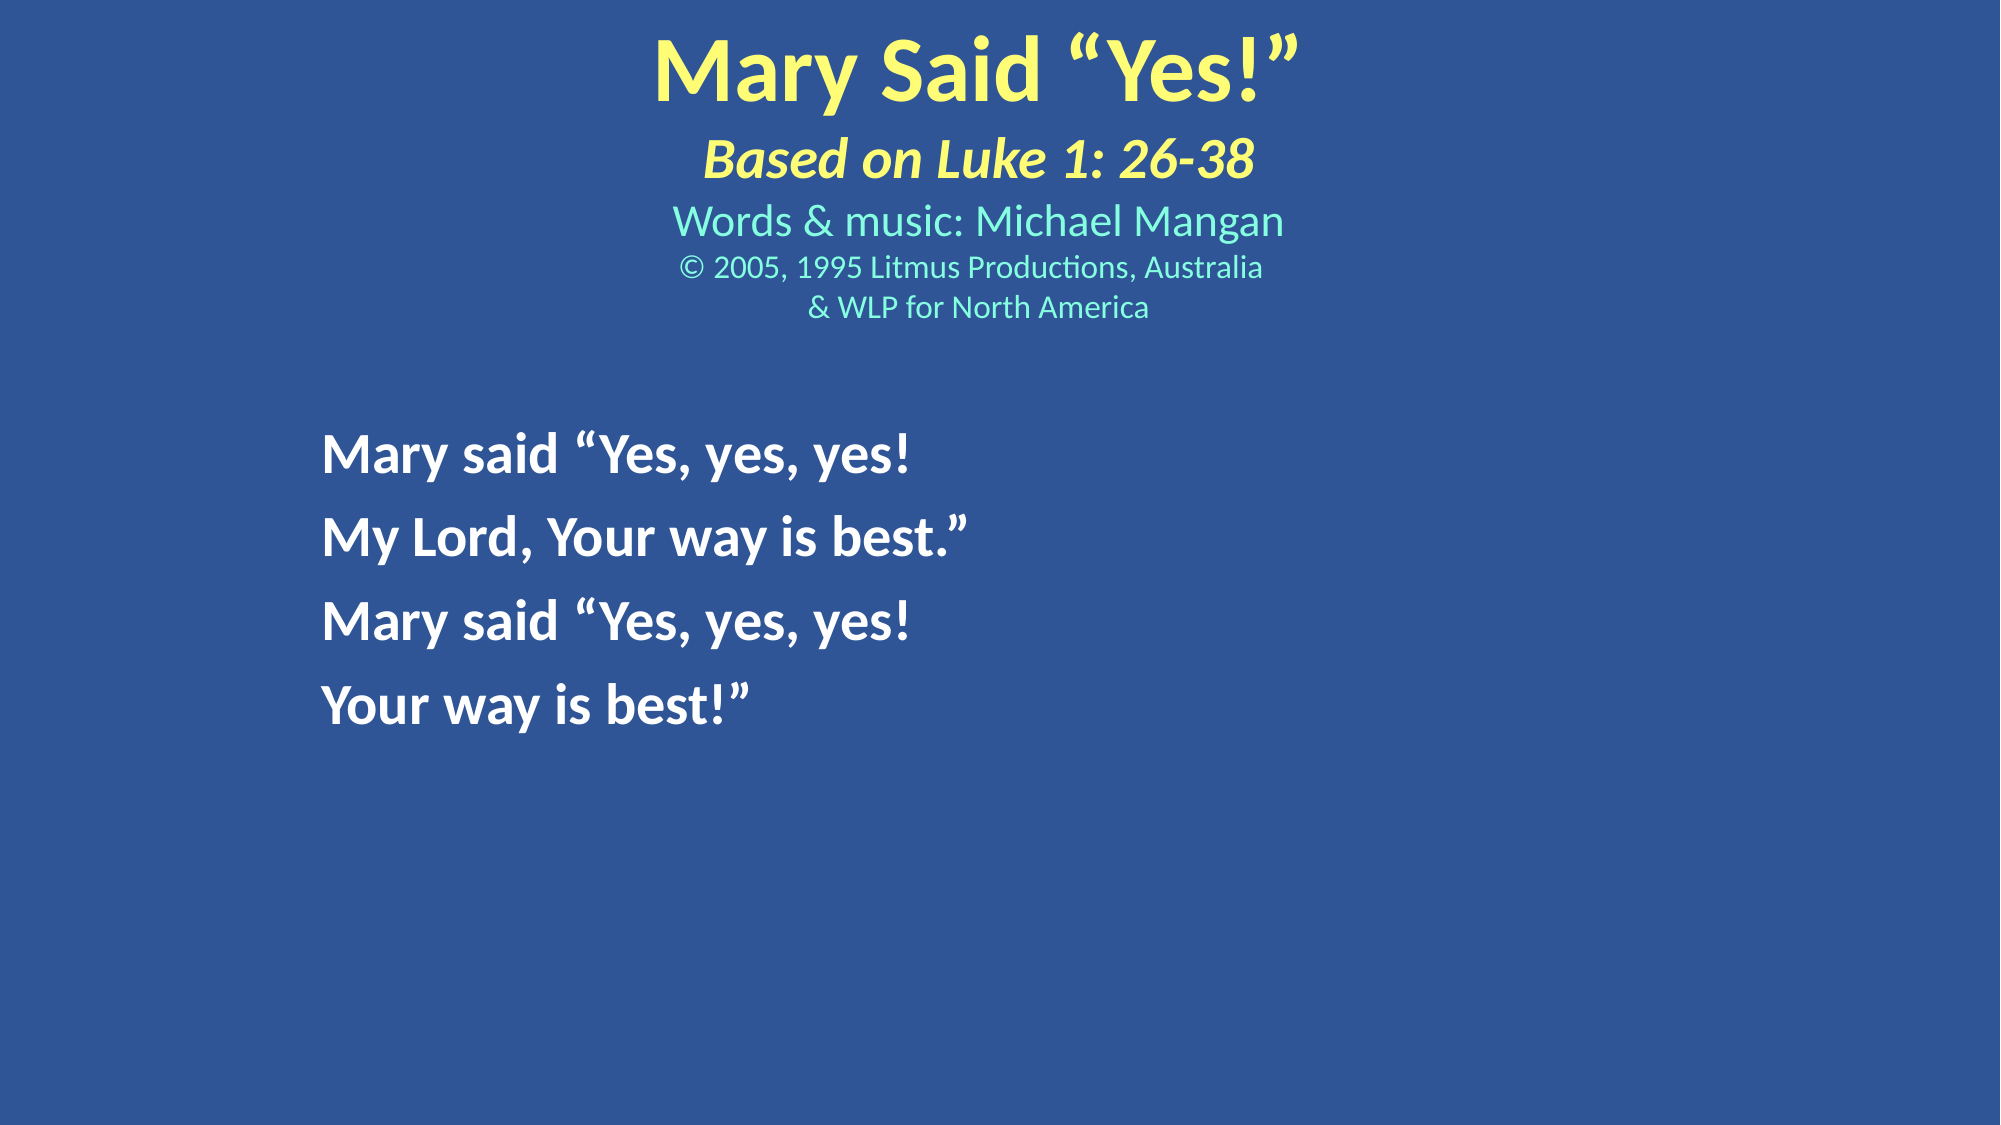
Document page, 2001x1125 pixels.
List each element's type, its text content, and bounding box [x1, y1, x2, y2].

list Mary said “Yes, yes, yes! My Lord, Your way is best.” Mary said “Yes, yes, yes! Your way is best!” [306, 415, 1694, 780]
text_box Mary Said “Yes!” Based on Luke 1: 26-38 Words & music: Michael Mangan © 2005, 1995 Litmus Productions, Australia & WLP for North America [291, 7, 1667, 327]
